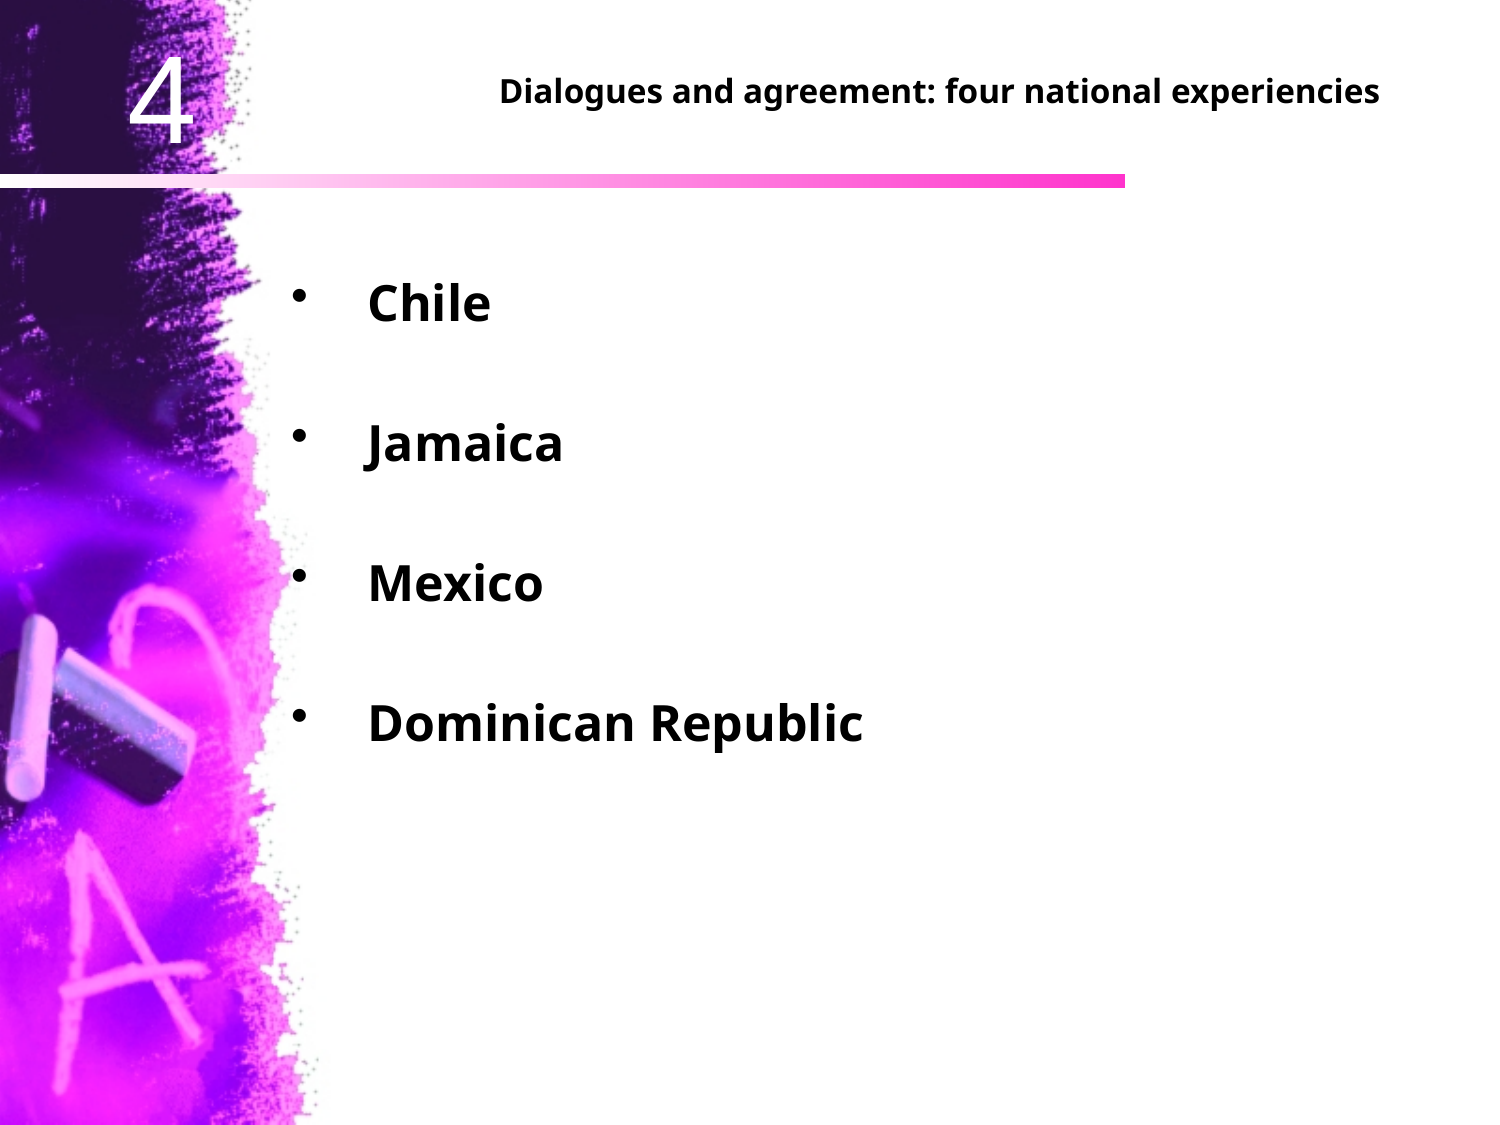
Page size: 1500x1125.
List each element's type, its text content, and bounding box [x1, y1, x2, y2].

list Chile Jamaica Mexico Dominican Republic [125, 264, 1361, 1073]
picture [0, 0, 1500, 175]
picture [0, 187, 1500, 1125]
title Dialogues and agreement: four national experiencies [274, 24, 1500, 213]
